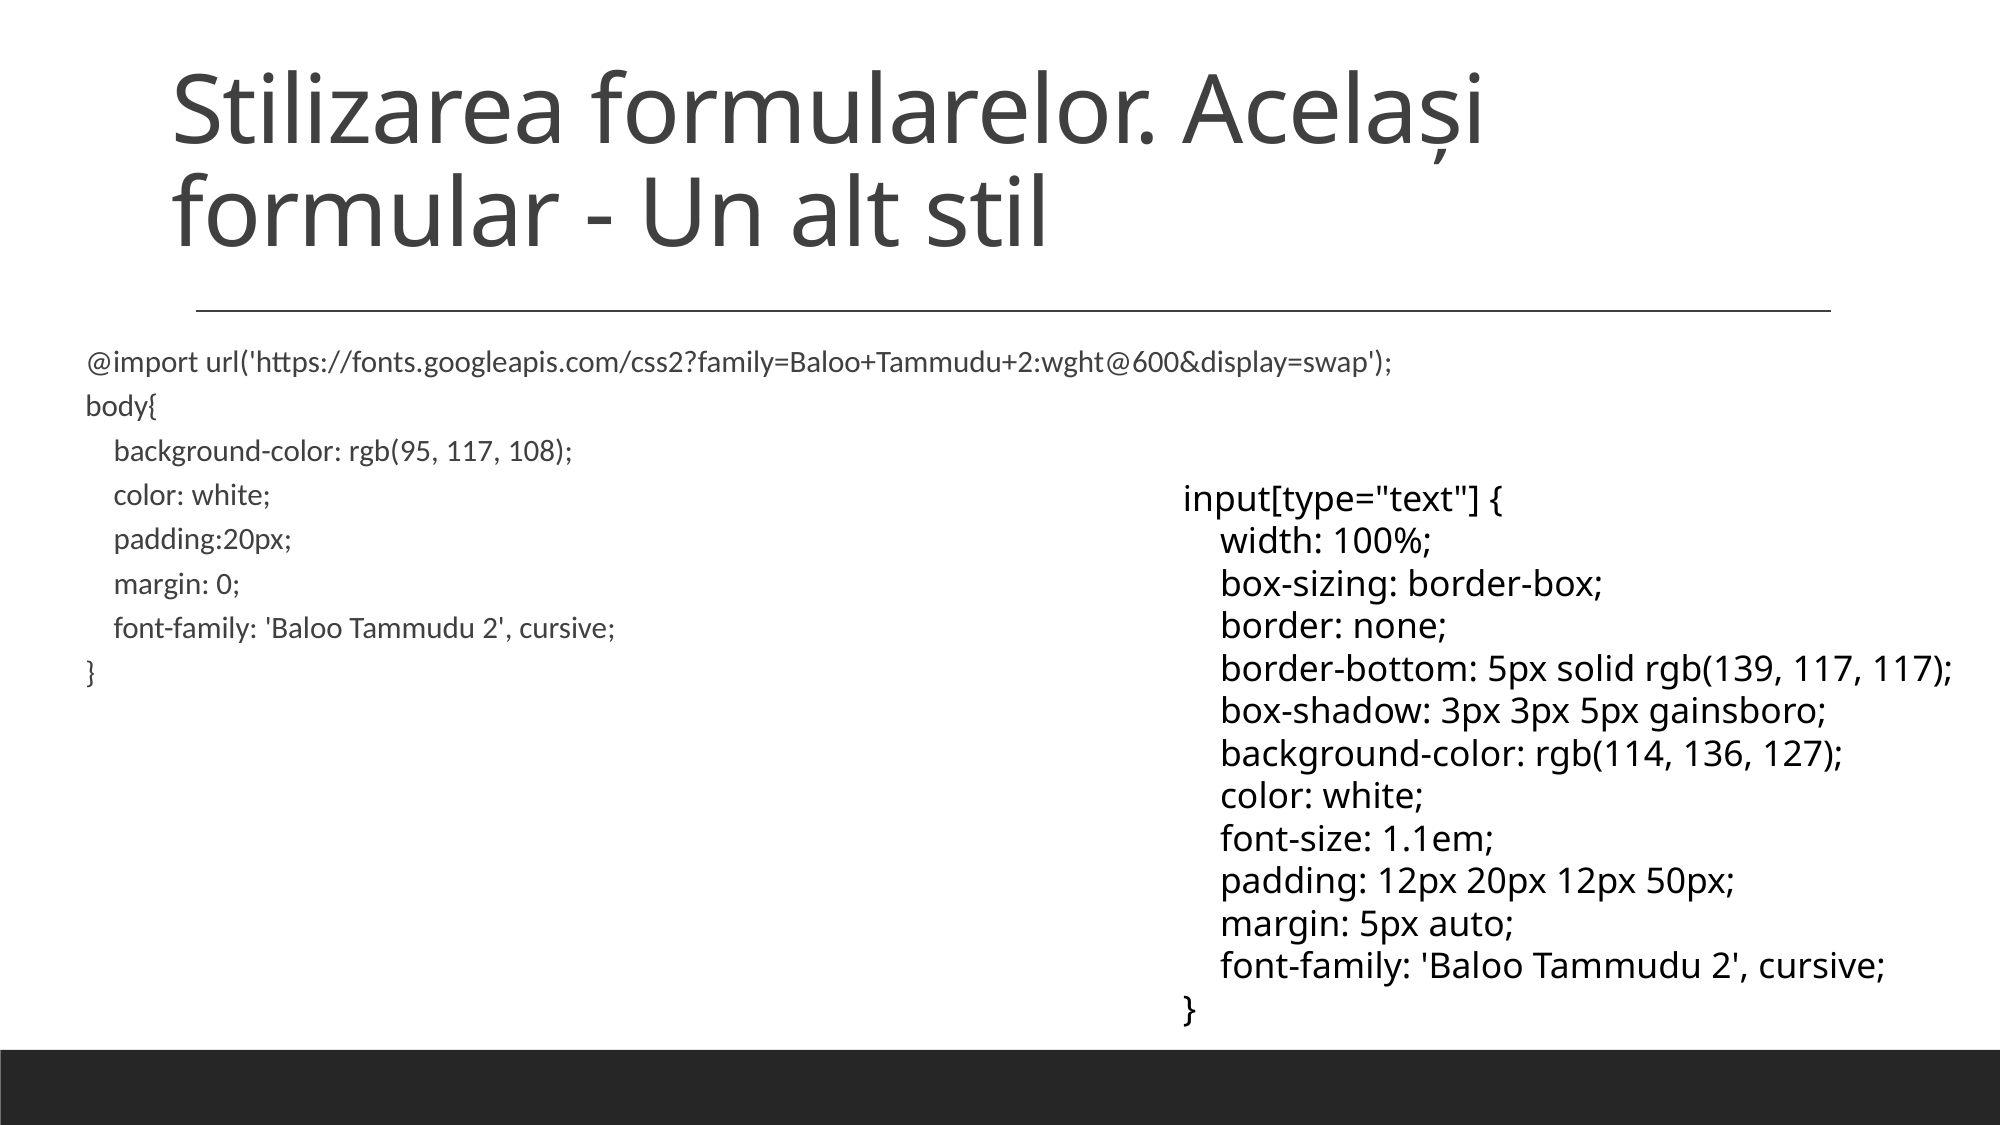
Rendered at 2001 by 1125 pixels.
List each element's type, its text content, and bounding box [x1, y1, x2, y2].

list @import url('https://fonts.googleapis.com/css2?family=Baloo+Tammudu+2:wght@600&display=swap'); body{ background-color: rgb(95, 117, 108); color: white; padding:20px; margin: 0; font-family: 'Baloo Tammudu 2', cursive; } [85, 329, 1607, 700]
title Stilizarea formularelor. Același formular - Un alt stil [156, 46, 1638, 275]
text_box input[type="text"] { width: 100%; box-sizing: border-box; border: none; border-bottom: 5px solid rgb(139, 117, 117); box-shadow: 3px 3px 5px gainsboro; background-color: rgb(114, 136, 127); color: white; font-size: 1.1em; padding: 12px 20px 12px 50px; margin: 5px auto; font-family: 'Baloo Tammudu 2', cursive; } [1168, 468, 1968, 1036]
